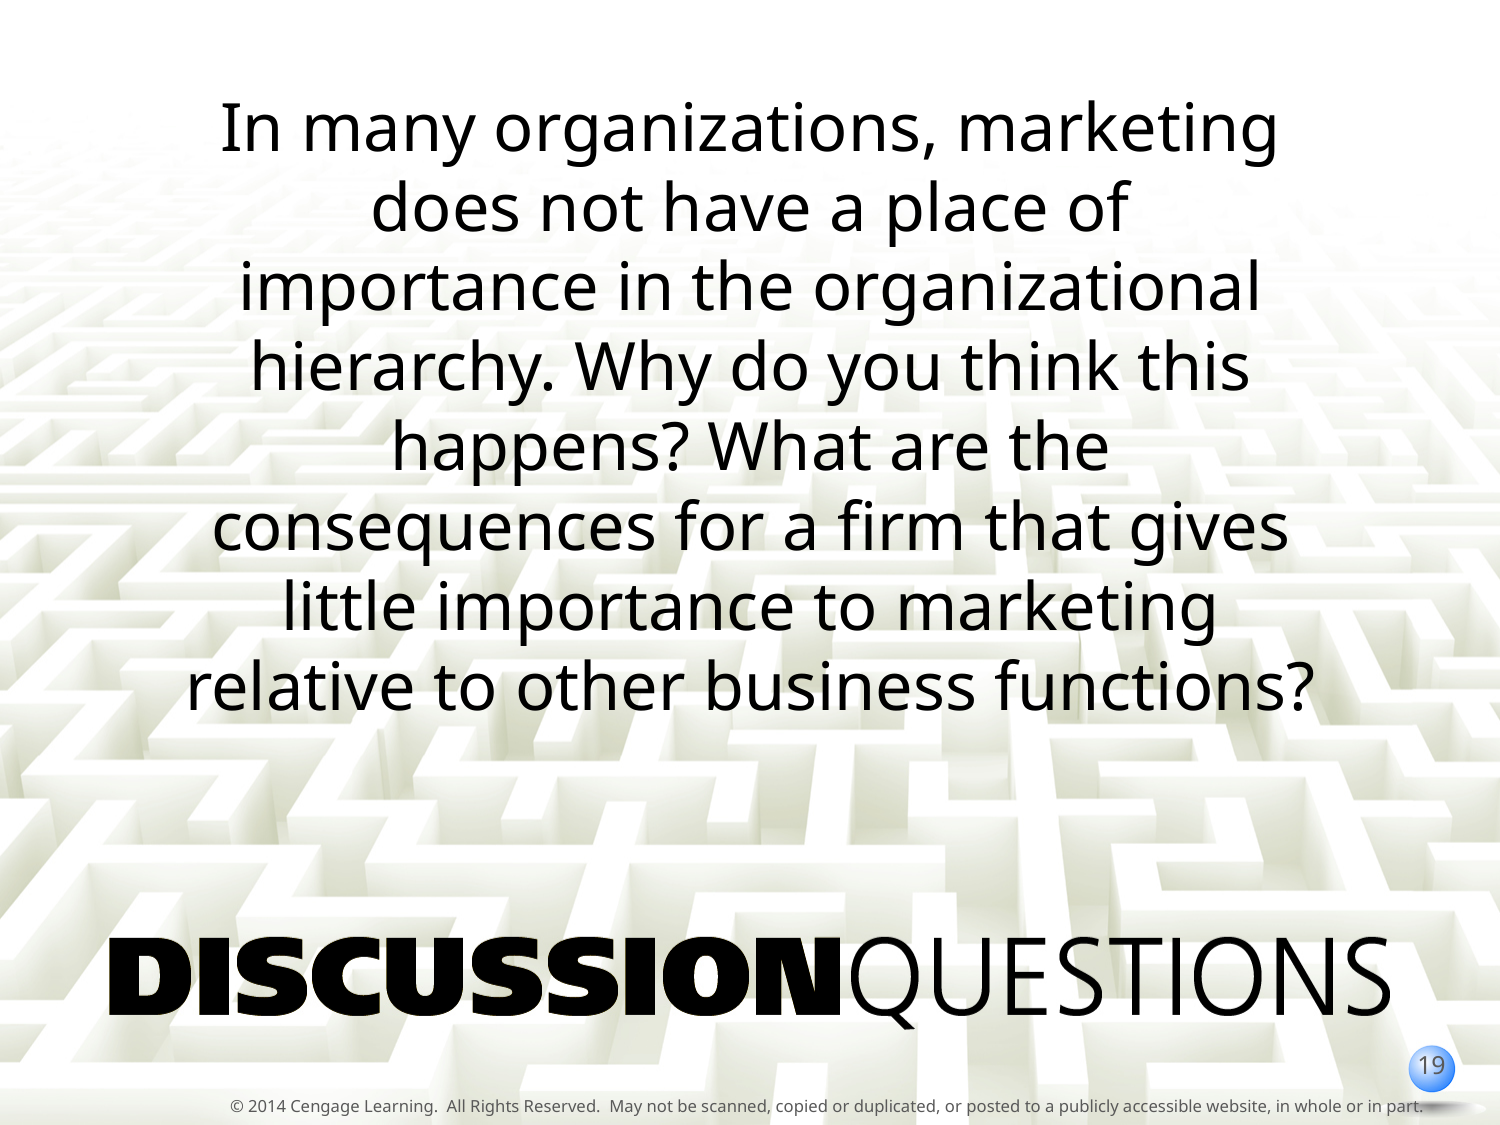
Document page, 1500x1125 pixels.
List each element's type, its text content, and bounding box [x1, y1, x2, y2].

picture [0, 0, 1500, 1125]
slide_number 19 [1386, 1037, 1478, 1097]
list In many organizations, marketing does not have a place of importance in the organizational hierarchy. Why do you think this happens? What are the consequences for a firm that gives little importance to marketing relative to other business functions? [168, 26, 1334, 782]
